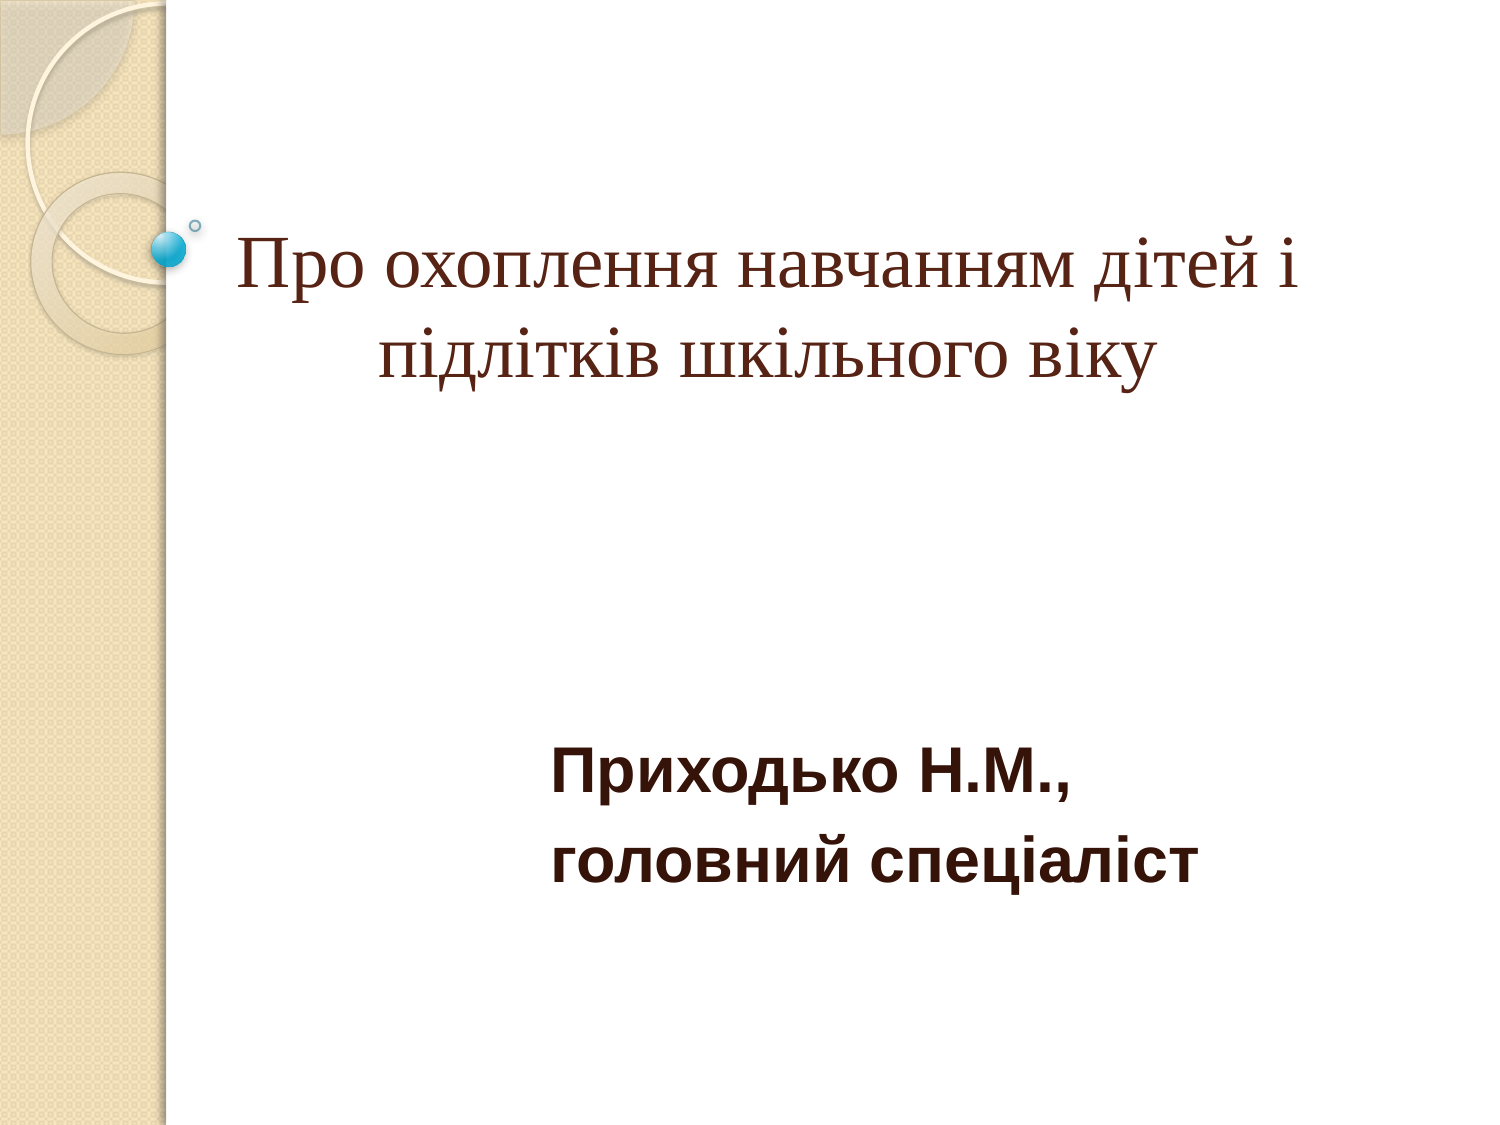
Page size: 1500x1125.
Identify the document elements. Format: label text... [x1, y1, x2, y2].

title Про охоплення навчанням дітей і підлітків шкільного віку [75, 200, 1463, 404]
subtitle Приходько Н.М., головний спеціаліст [525, 727, 1436, 1071]
